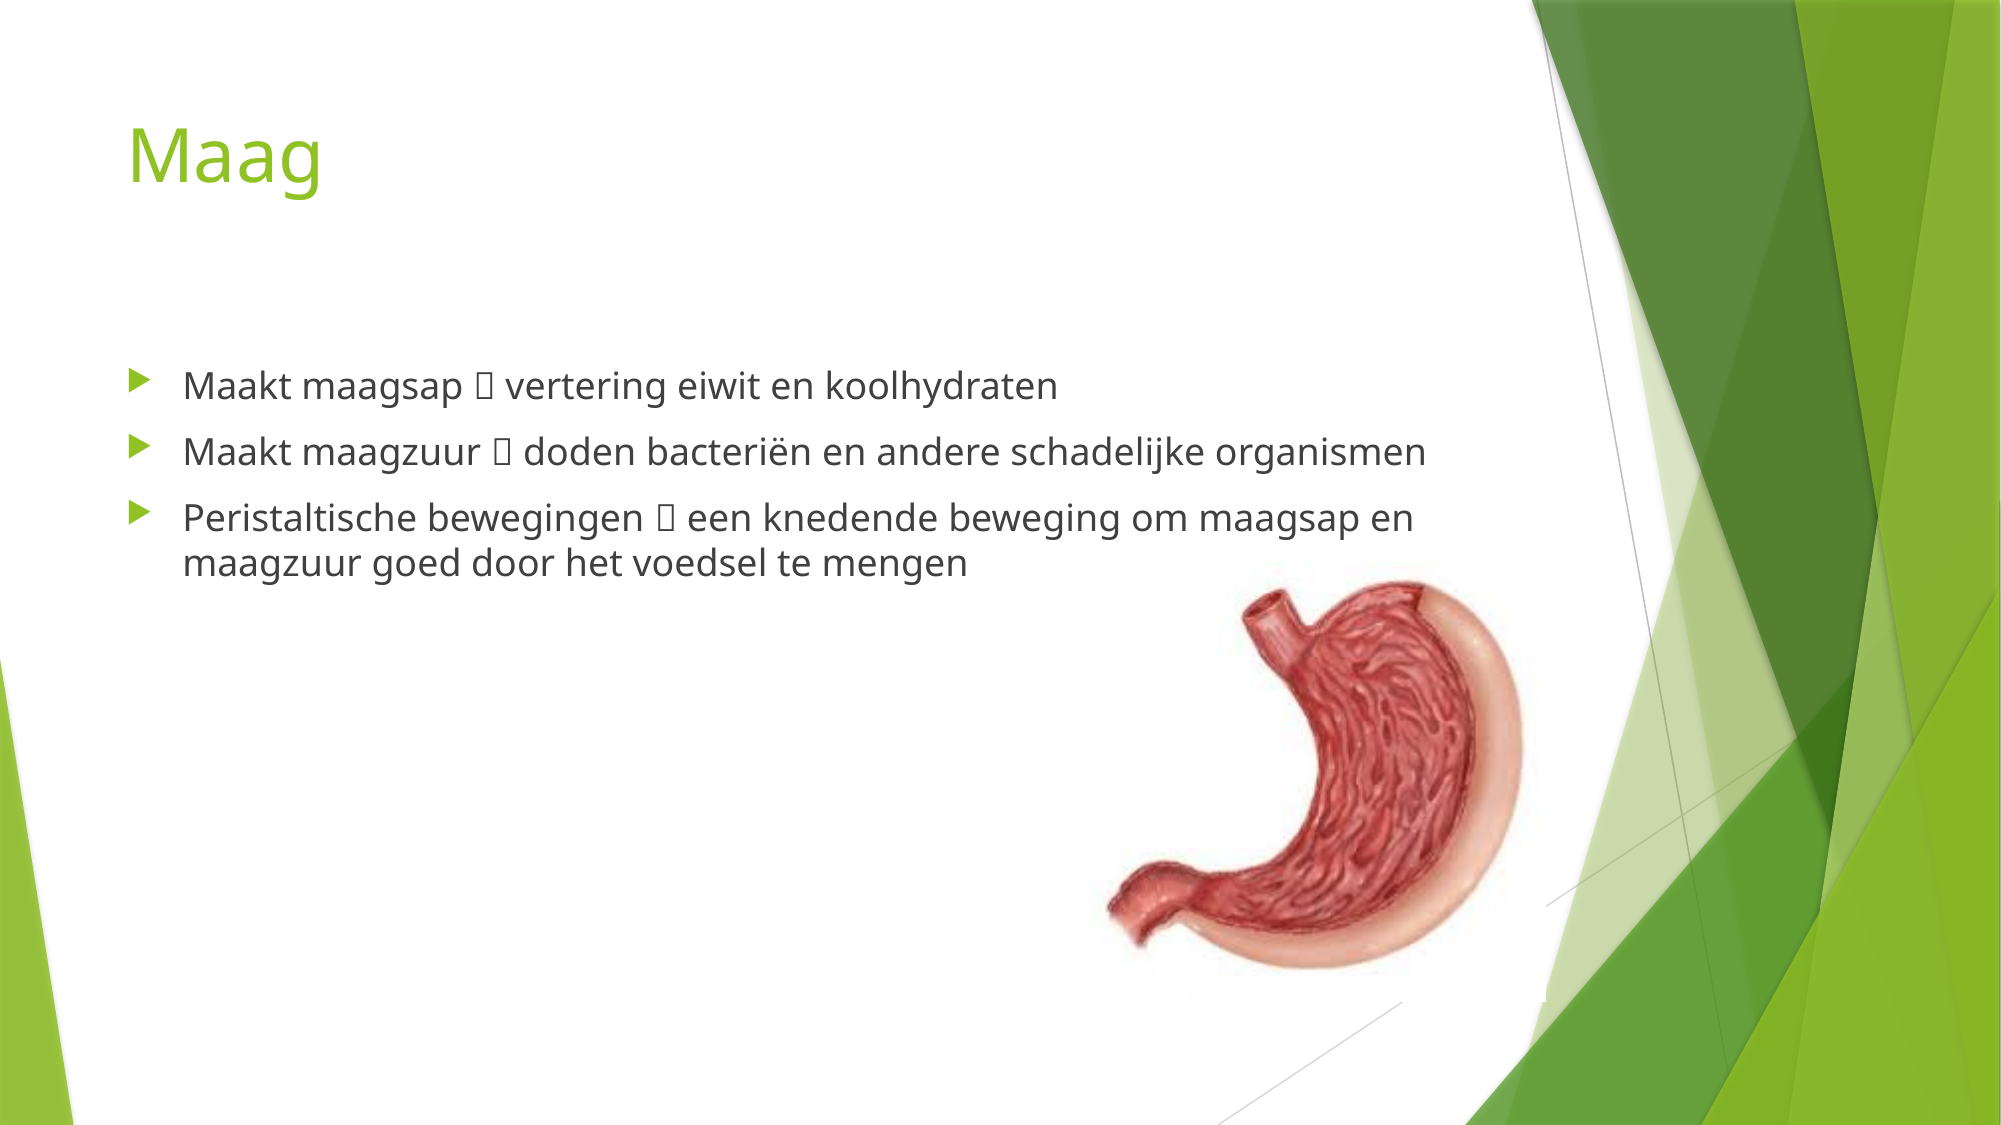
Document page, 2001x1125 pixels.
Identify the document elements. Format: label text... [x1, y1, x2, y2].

list Maakt maagsap  vertering eiwit en koolhydraten Maakt maagzuur  doden bacteriën en andere schadelijke organismen Peristaltische bewegingen  een knedende beweging om maagsap en maagzuur goed door het voedsel te mengen [111, 354, 1522, 992]
title Maag [111, 99, 1522, 317]
picture [1091, 561, 1546, 1003]
